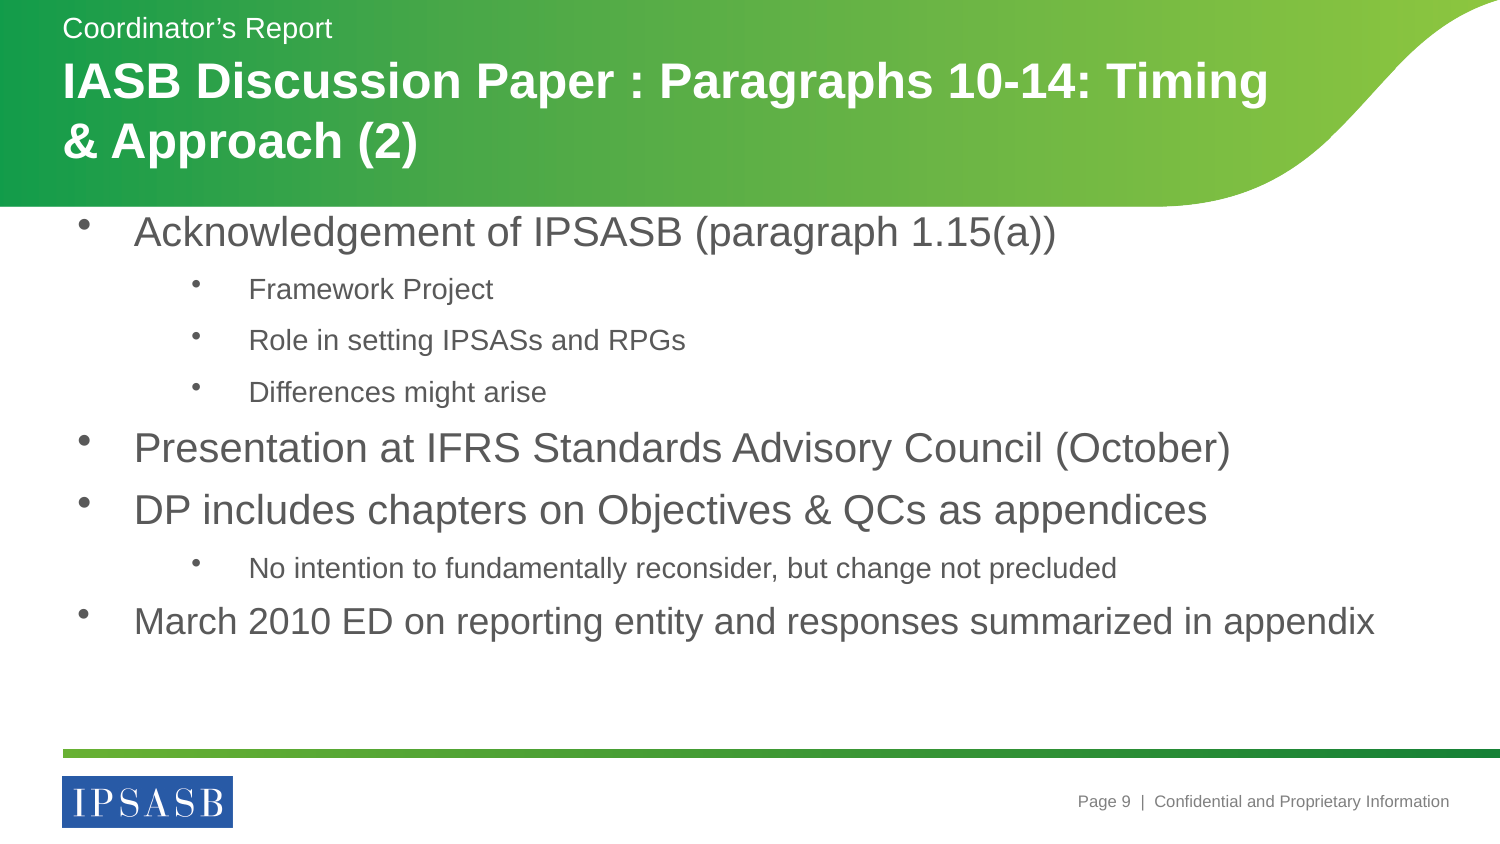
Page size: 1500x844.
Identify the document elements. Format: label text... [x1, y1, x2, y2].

title IASB Discussion Paper : Paragraphs 10-14: Timing & Approach (2) [62, 75, 1300, 142]
picture [62, 776, 233, 828]
subtitle Coordinator’s Report [62, 9, 500, 38]
picture [0, 0, 1500, 207]
list Acknowledgement of IPSASB (paragraph 1.15(a)) Framework Project Role in setting IPSASs and RPGs Differences might arise Presentation at IFRS Standards Advisory Council (October) DP includes chapters on Objectives & QCs as appendices No intention to fundamentally reconsider, but change not precluded March 2010 ED on reporting entity and responses summarized in appendix [62, 196, 1450, 700]
